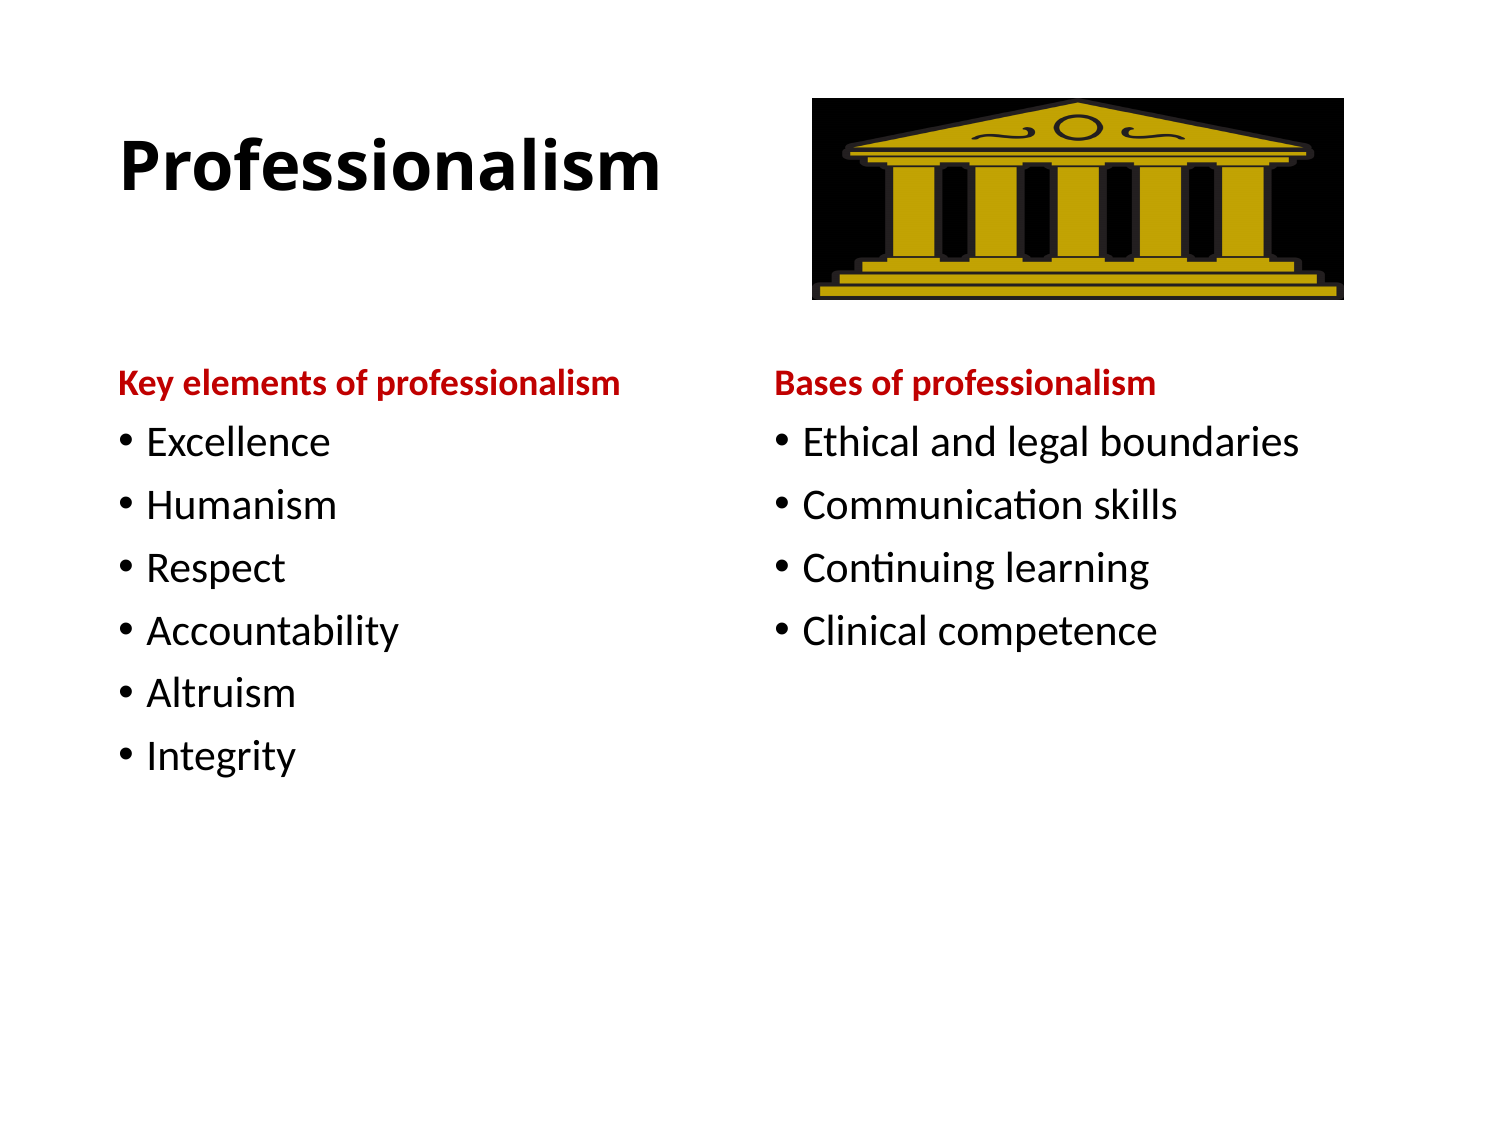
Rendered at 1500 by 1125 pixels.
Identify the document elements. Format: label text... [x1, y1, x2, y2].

title Professionalism [103, 59, 1398, 278]
list Bases of professionalism [759, 275, 1398, 410]
picture [812, 98, 1344, 300]
list Ethical and legal boundaries Communication skills Continuing learning Clinical competence [759, 410, 1398, 1016]
list Excellence Humanism Respect Accountability Altruism Integrity [103, 410, 738, 1016]
list Key elements of professionalism [103, 275, 738, 410]
